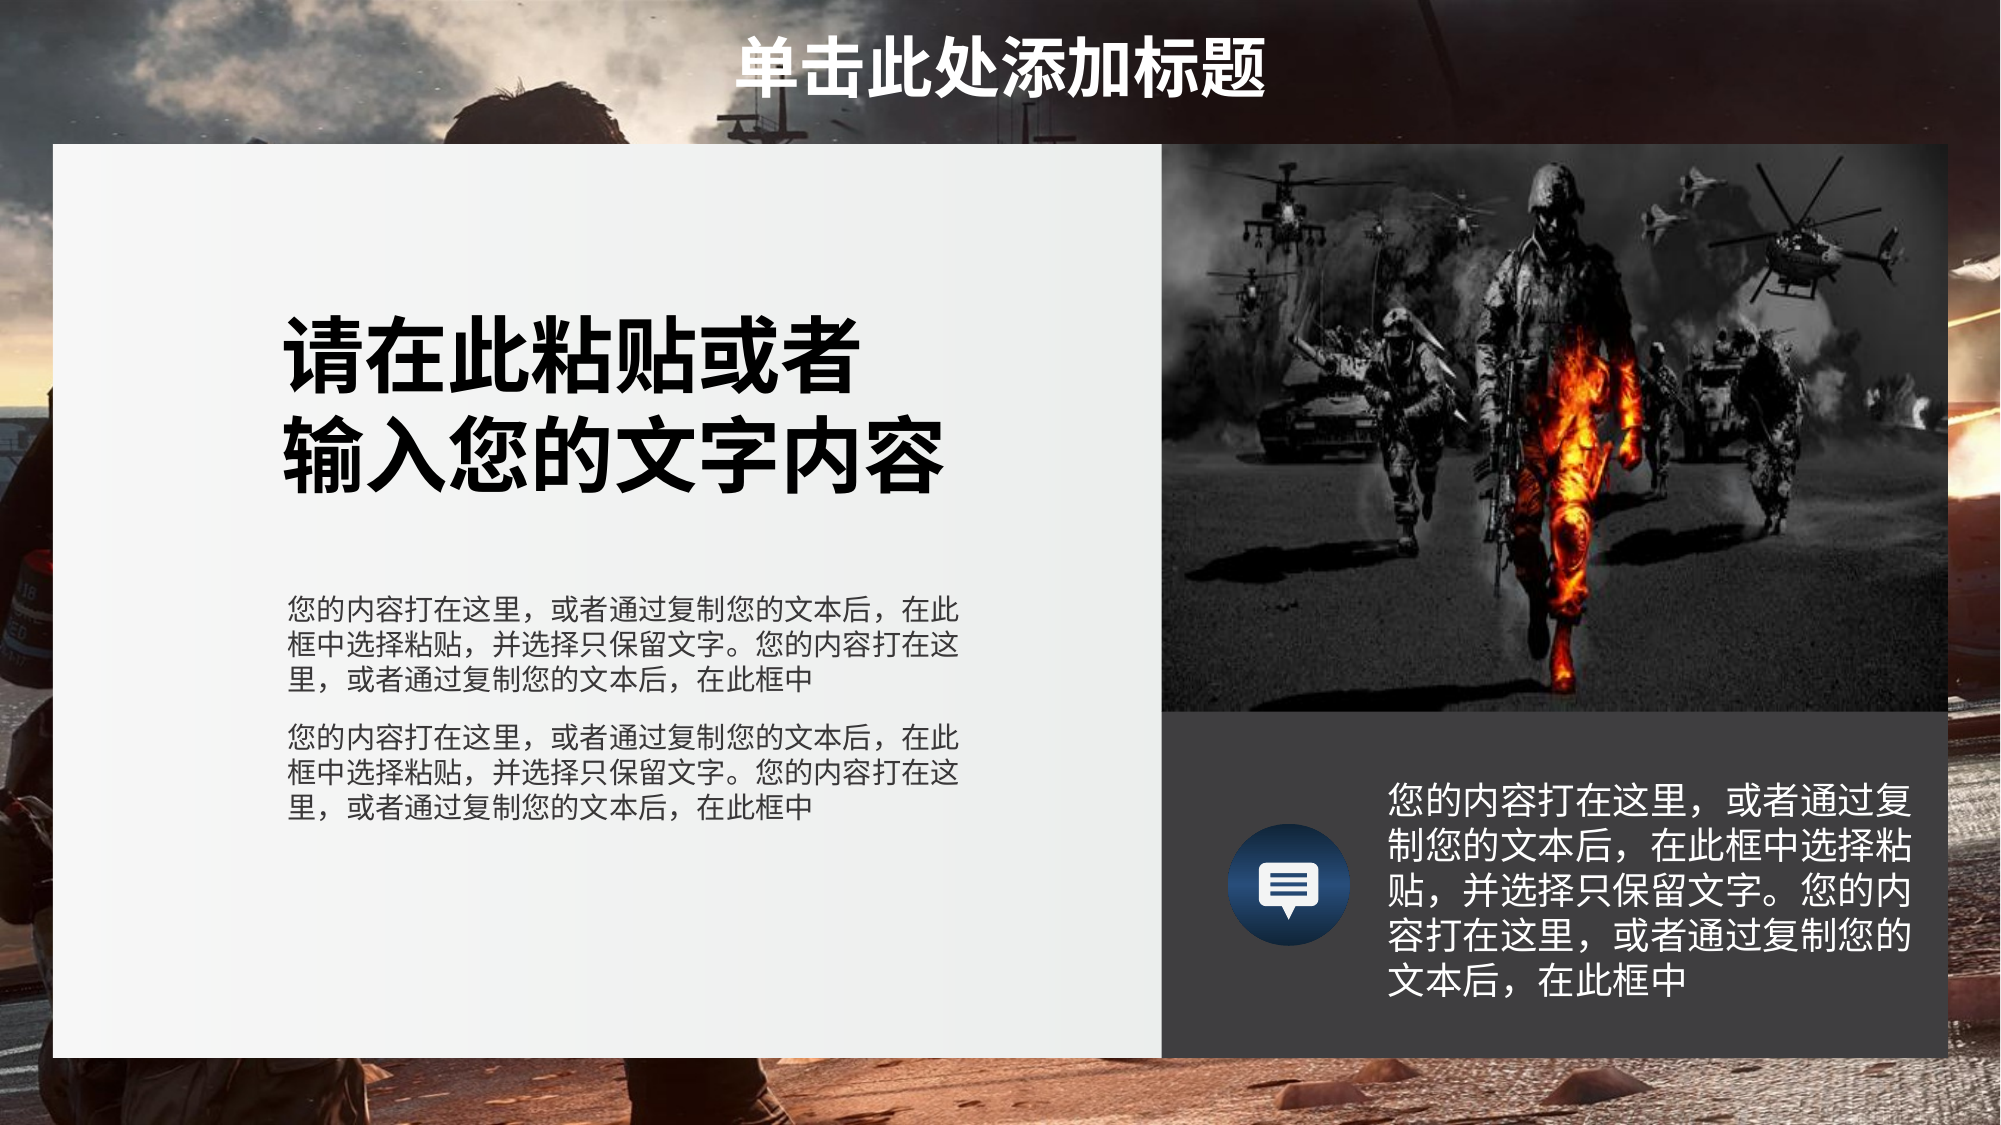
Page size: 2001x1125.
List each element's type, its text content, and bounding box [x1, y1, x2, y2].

text_box [52, 144, 1161, 1058]
text_box [1227, 823, 1350, 946]
picture [0, 0, 2001, 1125]
text_box 您的内容打在这里，或者通过复制您的文本后，在此框中选择粘贴，并选择只保留文字。您的内容打在这里，或者通过复制您的文本后，在此框中 [1373, 769, 1934, 1009]
text_box 您的内容打在这里，或者通过复制您的文本后，在此框中选择粘贴，并选择只保留文字。您的内容打在这里，或者通过复制您的文本后，在此框中 [272, 583, 982, 704]
text_box [1161, 711, 1948, 1059]
text_box 单击此处添加标题 [718, 18, 1283, 114]
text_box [1258, 862, 1319, 920]
text_box 请在此粘贴或者 输入您的文字内容 [266, 295, 982, 511]
text_box 您的内容打在这里，或者通过复制您的文本后，在此框中选择粘贴，并选择只保留文字。您的内容打在这里，或者通过复制您的文本后，在此框中 [272, 711, 982, 832]
text_box [1161, 144, 1948, 711]
